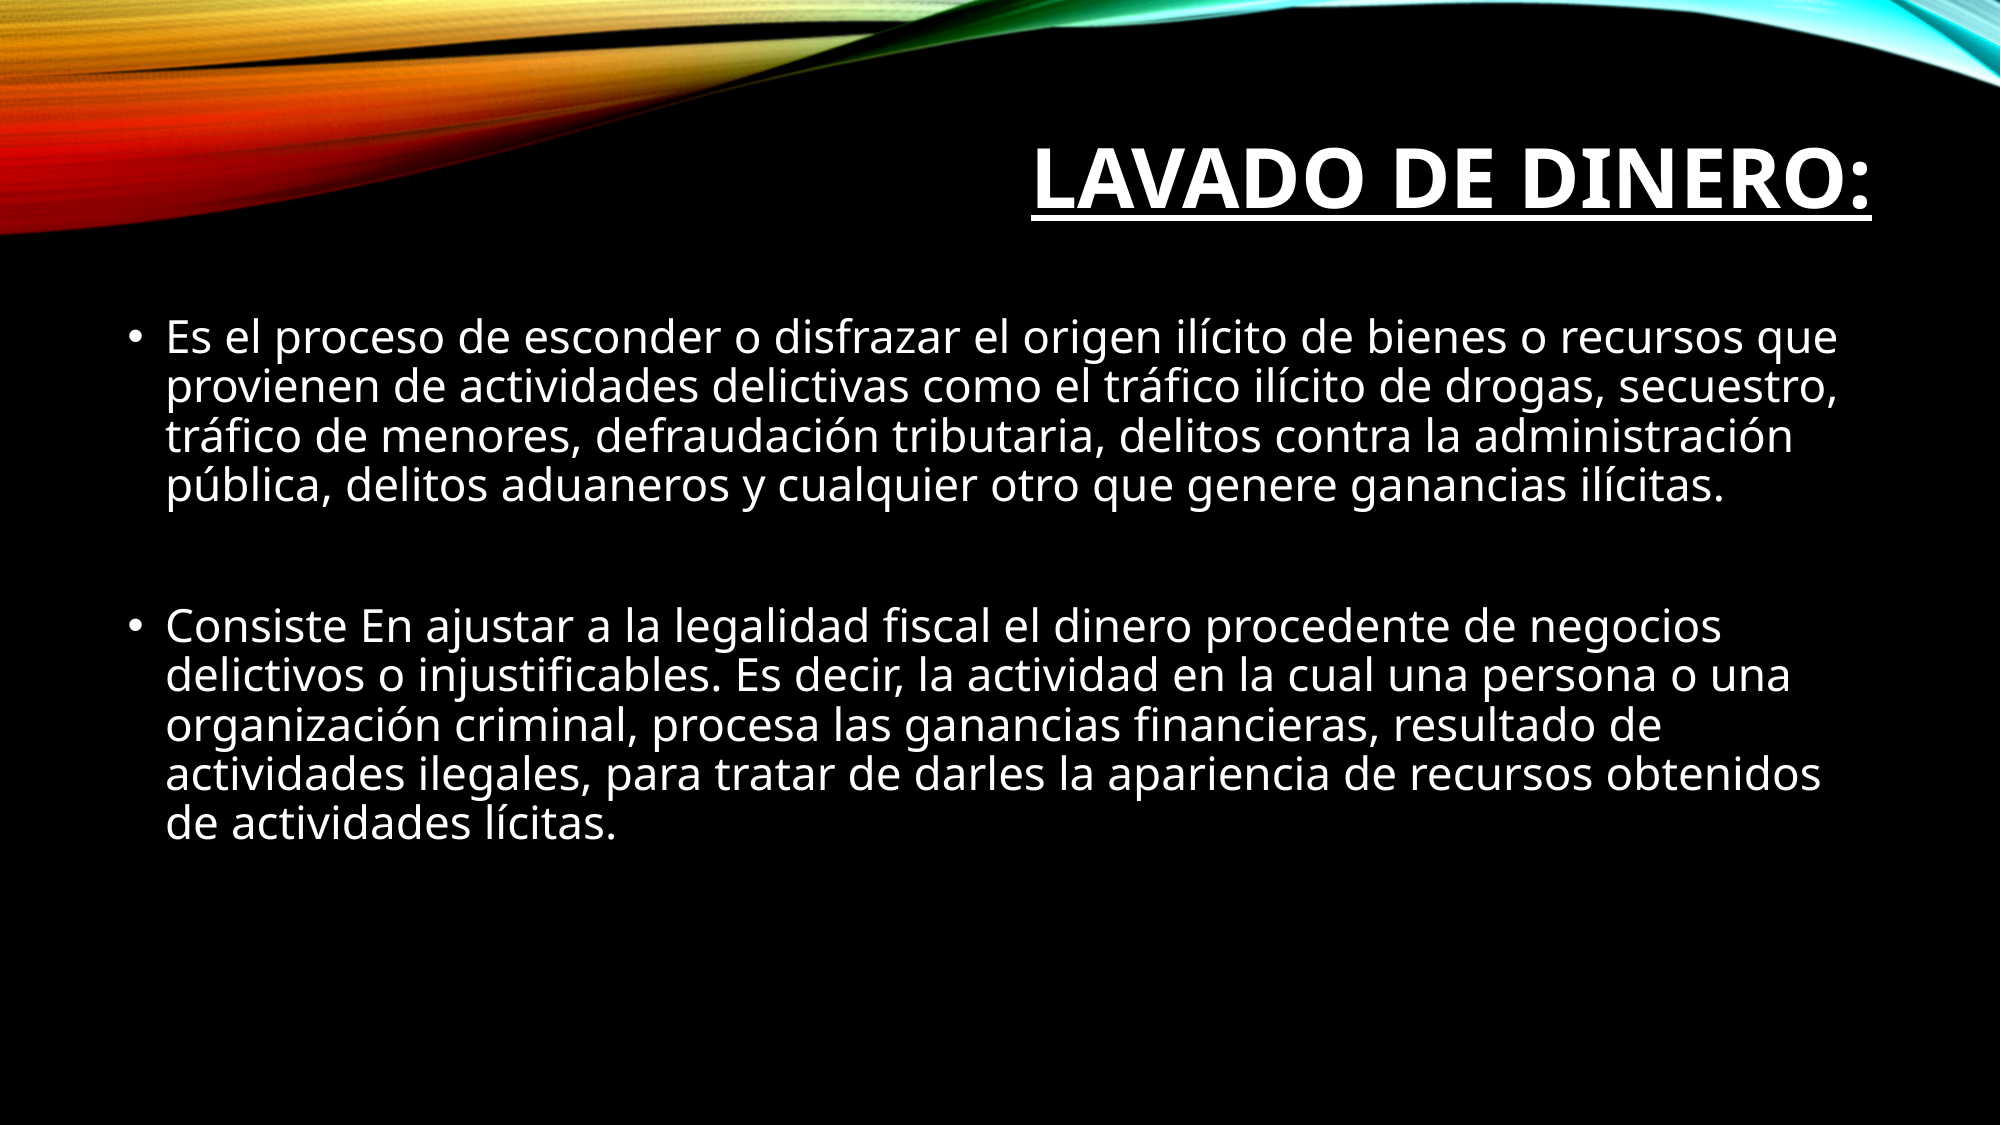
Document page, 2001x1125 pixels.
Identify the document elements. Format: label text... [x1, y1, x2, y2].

list Es el proceso de esconder o disfrazar el origen ilícito de bienes o recursos que provienen de actividades delictivas como el tráfico ilícito de drogas, secuestro, tráfico de menores, defraudación tributaria, delitos contra la administración pública, delitos aduaneros y cualquier otro que genere ganancias ilícitas. Consiste En ajustar a la legalidad fiscal el dinero procedente de negocios delictivos o injustificables. Es decir, la actividad en la cual una persona o una organización criminal, procesa las ganancias financieras, resultado de actividades ilegales, para tratar de darles la apariencia de recursos obtenidos de actividades lícitas. [112, 306, 1888, 1021]
picture [0, 0, 2000, 237]
title LAVADO DE DINERO: [474, 125, 1888, 306]
